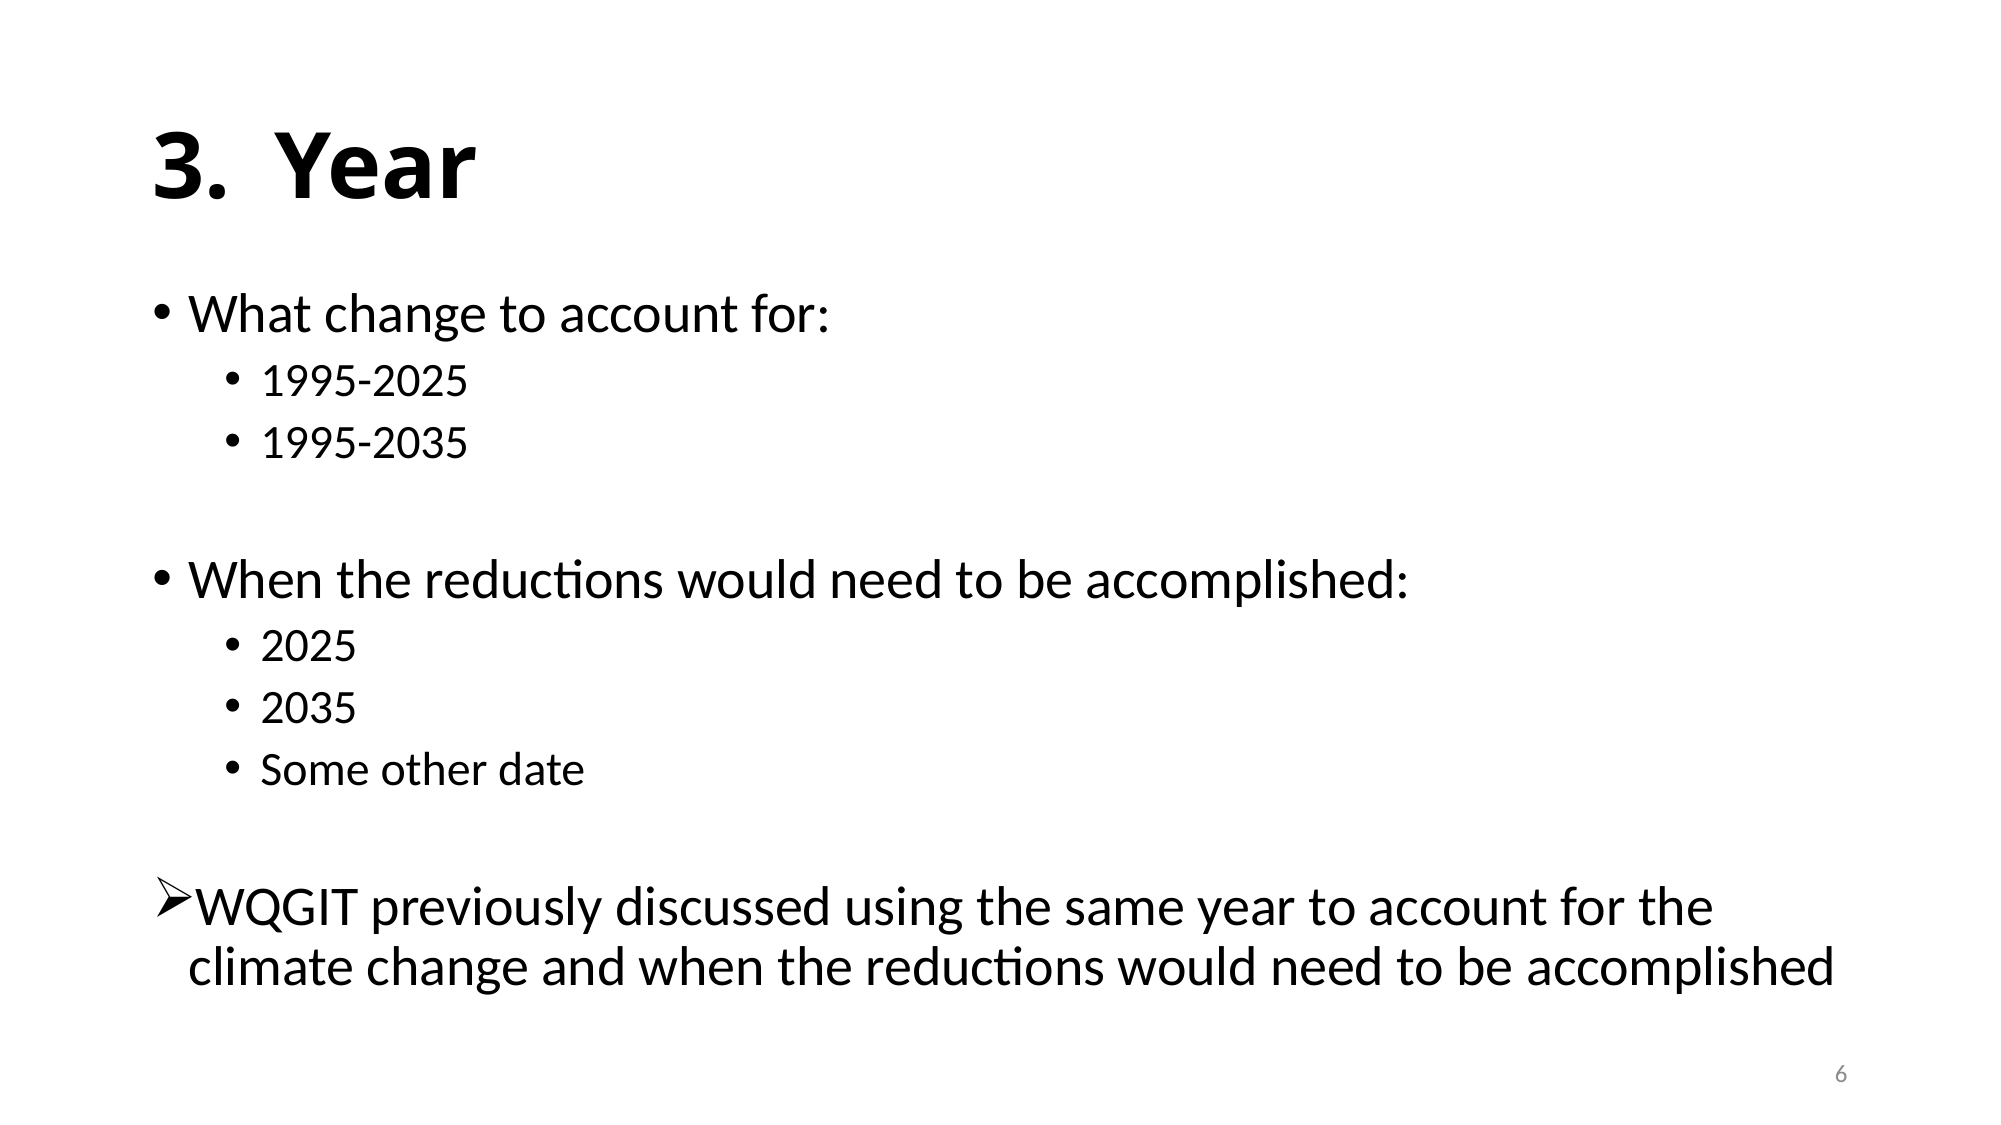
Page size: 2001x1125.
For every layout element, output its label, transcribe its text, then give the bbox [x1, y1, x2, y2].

list What change to account for: 1995-2025 1995-2035 When the reductions would need to be accomplished: 2025 2035 Some other date WQGIT previously discussed using the same year to account for the climate change and when the reductions would need to be accomplished [137, 277, 1863, 1066]
title Year [137, 59, 1863, 277]
slide_number 6 [1412, 1042, 1863, 1103]
